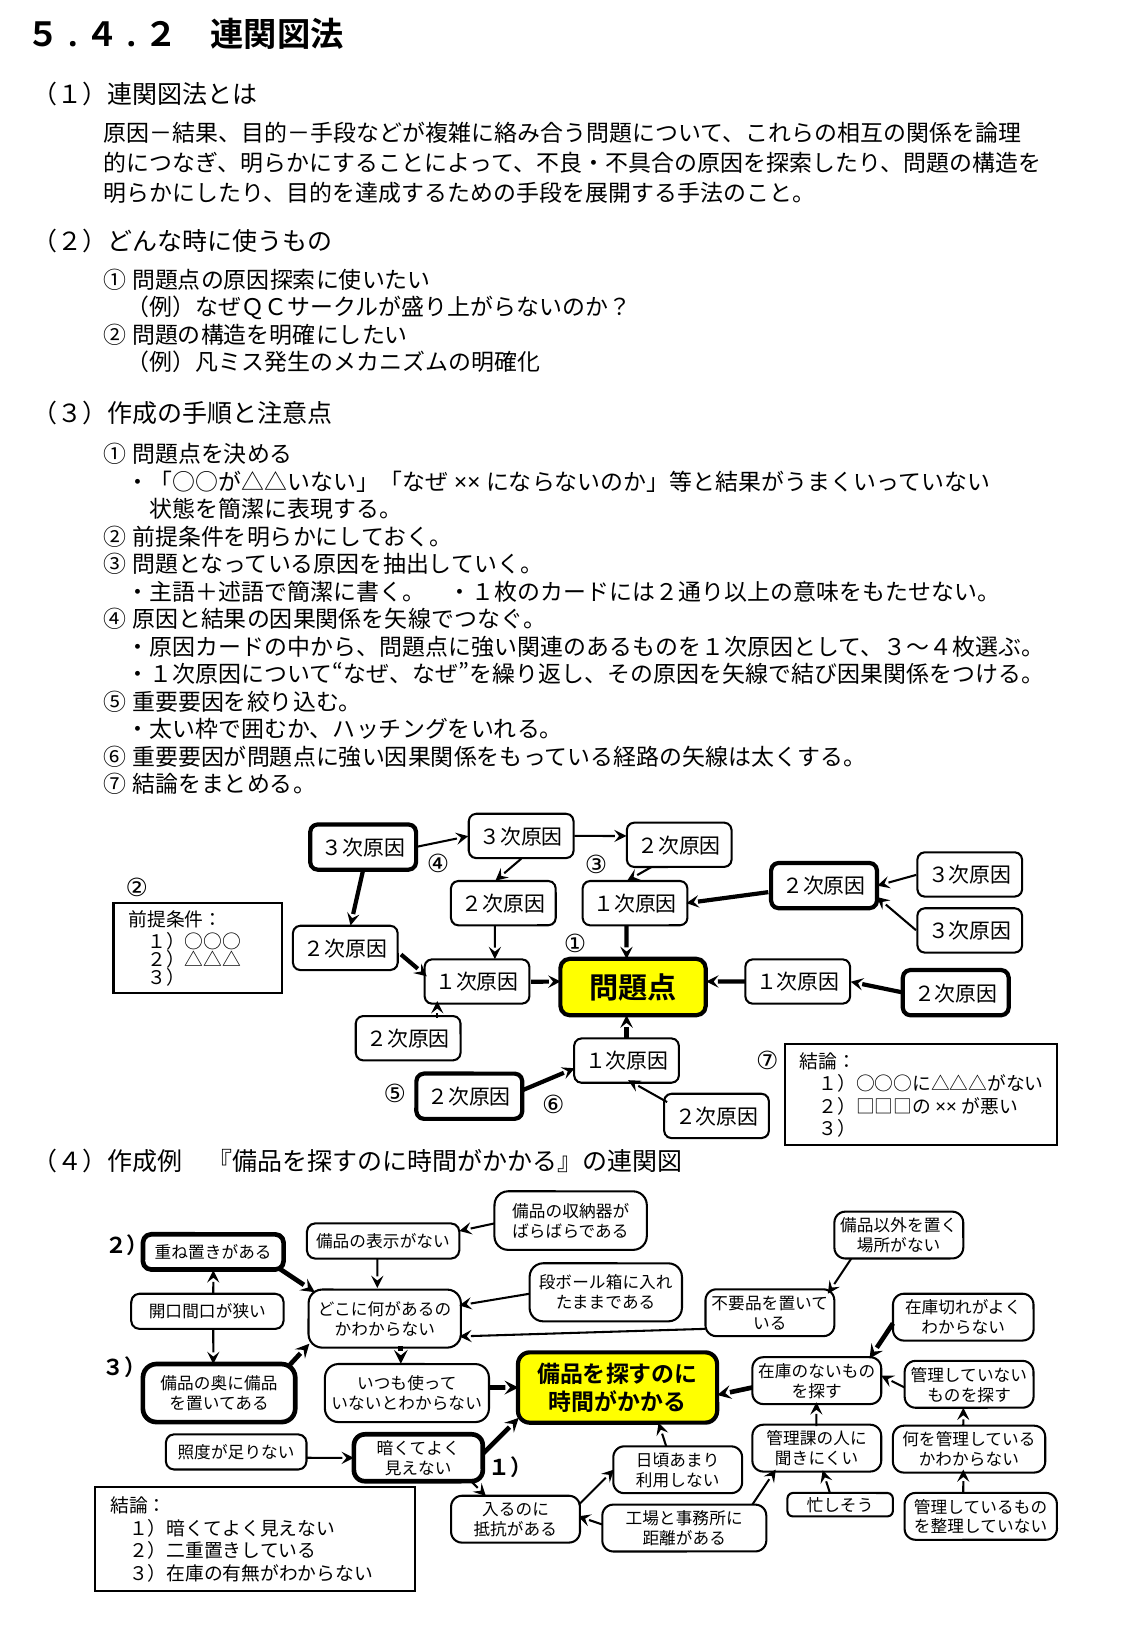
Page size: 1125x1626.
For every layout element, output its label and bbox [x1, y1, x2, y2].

text_box [17, 813, 1058, 1183]
text_box [87, 1191, 1058, 1592]
text_box [17, 71, 1067, 213]
text_box [17, 217, 1066, 379]
text_box [11, 5, 393, 61]
text_box [17, 389, 1075, 805]
